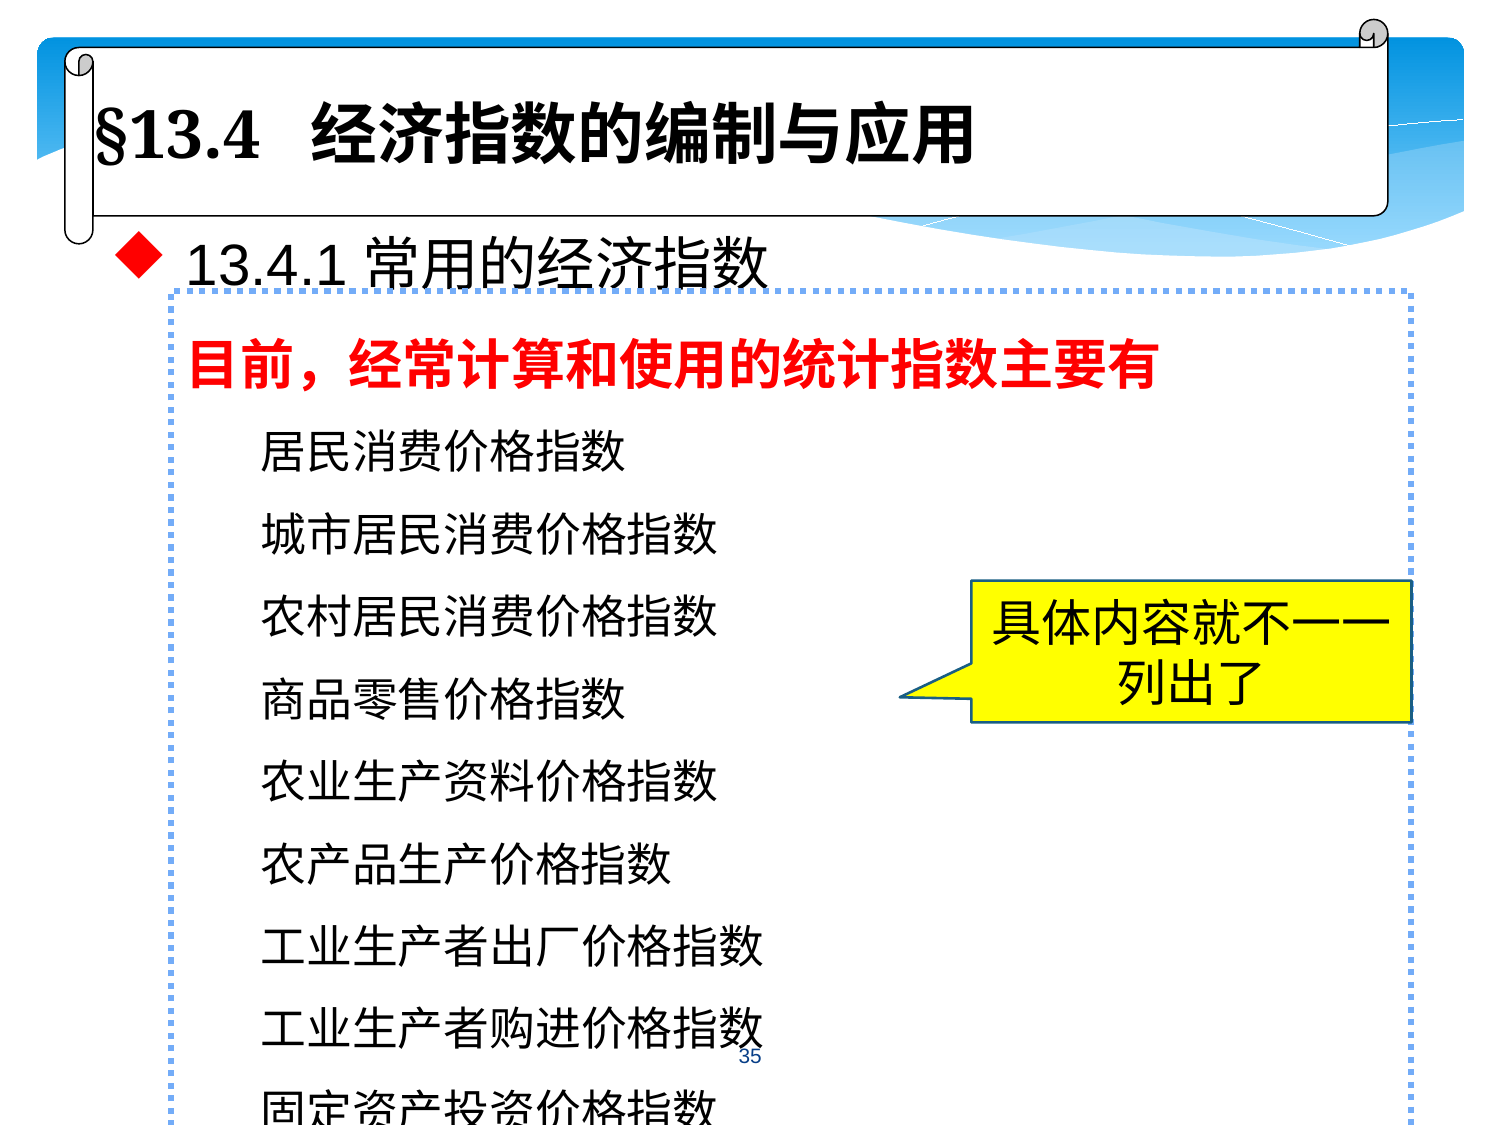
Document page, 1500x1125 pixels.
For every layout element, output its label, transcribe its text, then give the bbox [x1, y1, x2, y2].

text_box 具体内容就不一一列出了 [898, 579, 1413, 724]
text_box §13.4 经济指数的编制与应用 [64, 19, 1388, 244]
text_box 目前，经常计算和使用的统计指数主要有 居民消费价格指数 城市居民消费价格指数 农村居民消费价格指数 商品零售价格指数 农业生产资料价格指数 农产品生产价格指数 工业生产者出厂价格指数 工业生产者购进价格指数 固定资产投资价格指数 [171, 290, 1412, 1125]
text_box 13.4.1常用的经济指数 [96, 219, 1498, 314]
